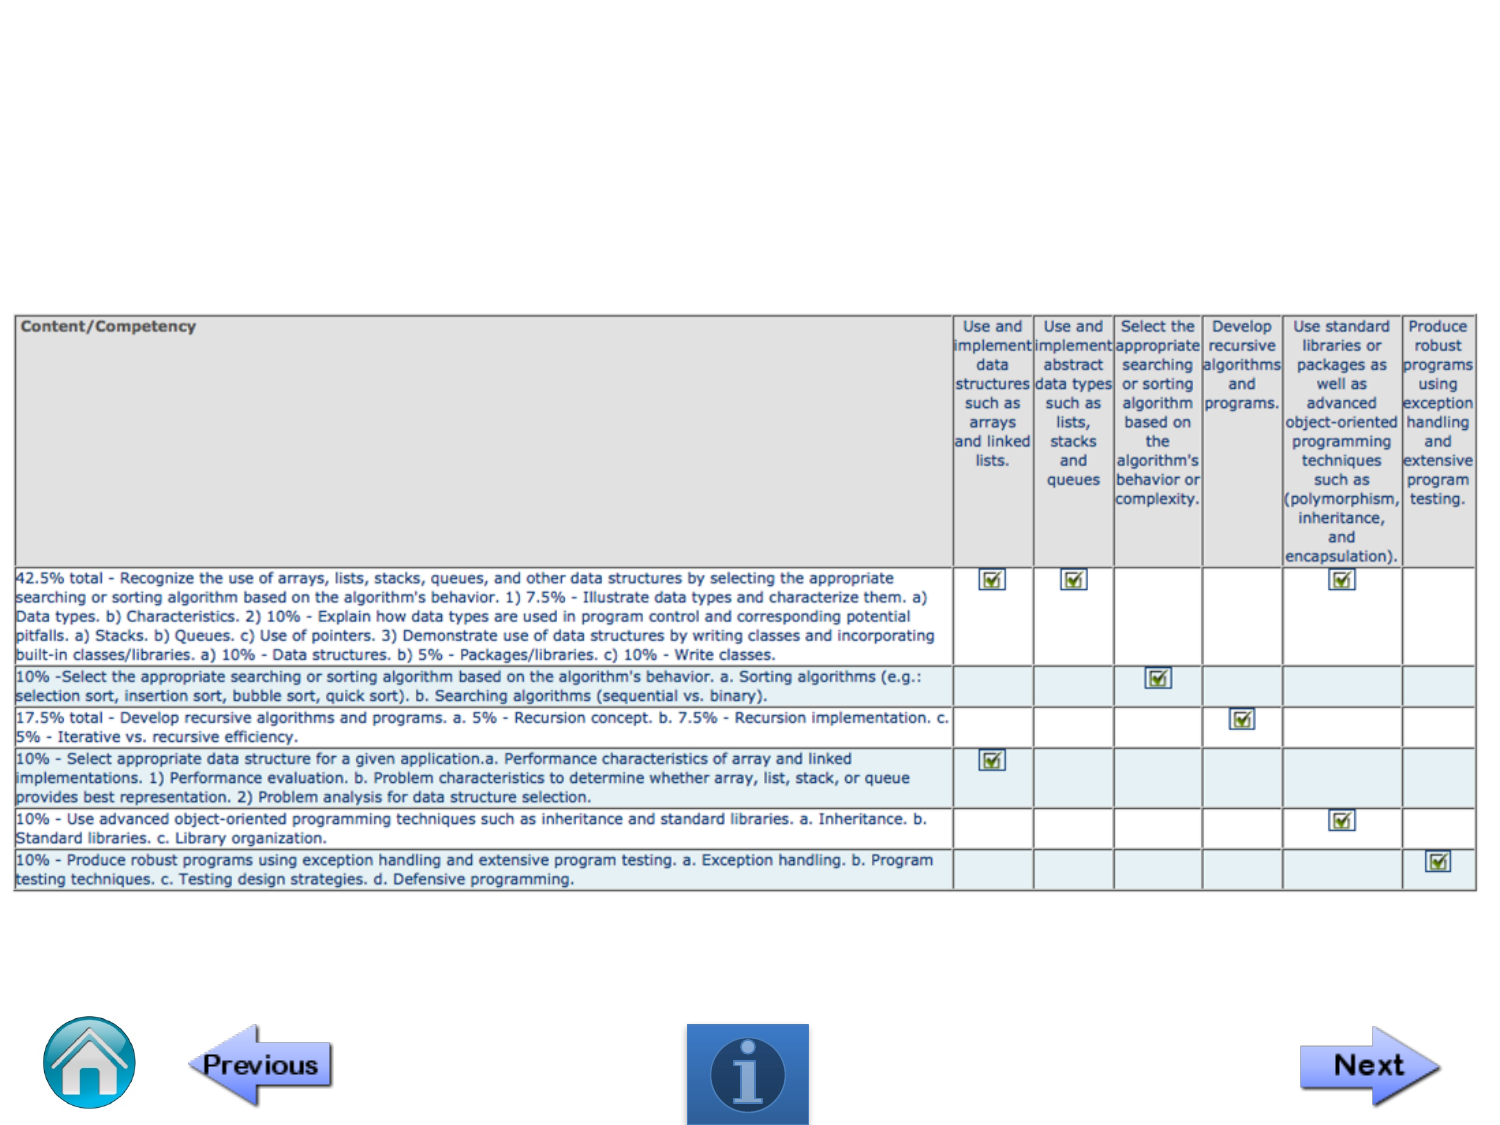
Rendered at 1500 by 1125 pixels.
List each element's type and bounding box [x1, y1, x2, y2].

list [0, 299, 1488, 912]
picture [37, 1009, 141, 1113]
picture [187, 1023, 338, 1113]
text_box [687, 1024, 809, 1125]
picture [1299, 1025, 1447, 1113]
